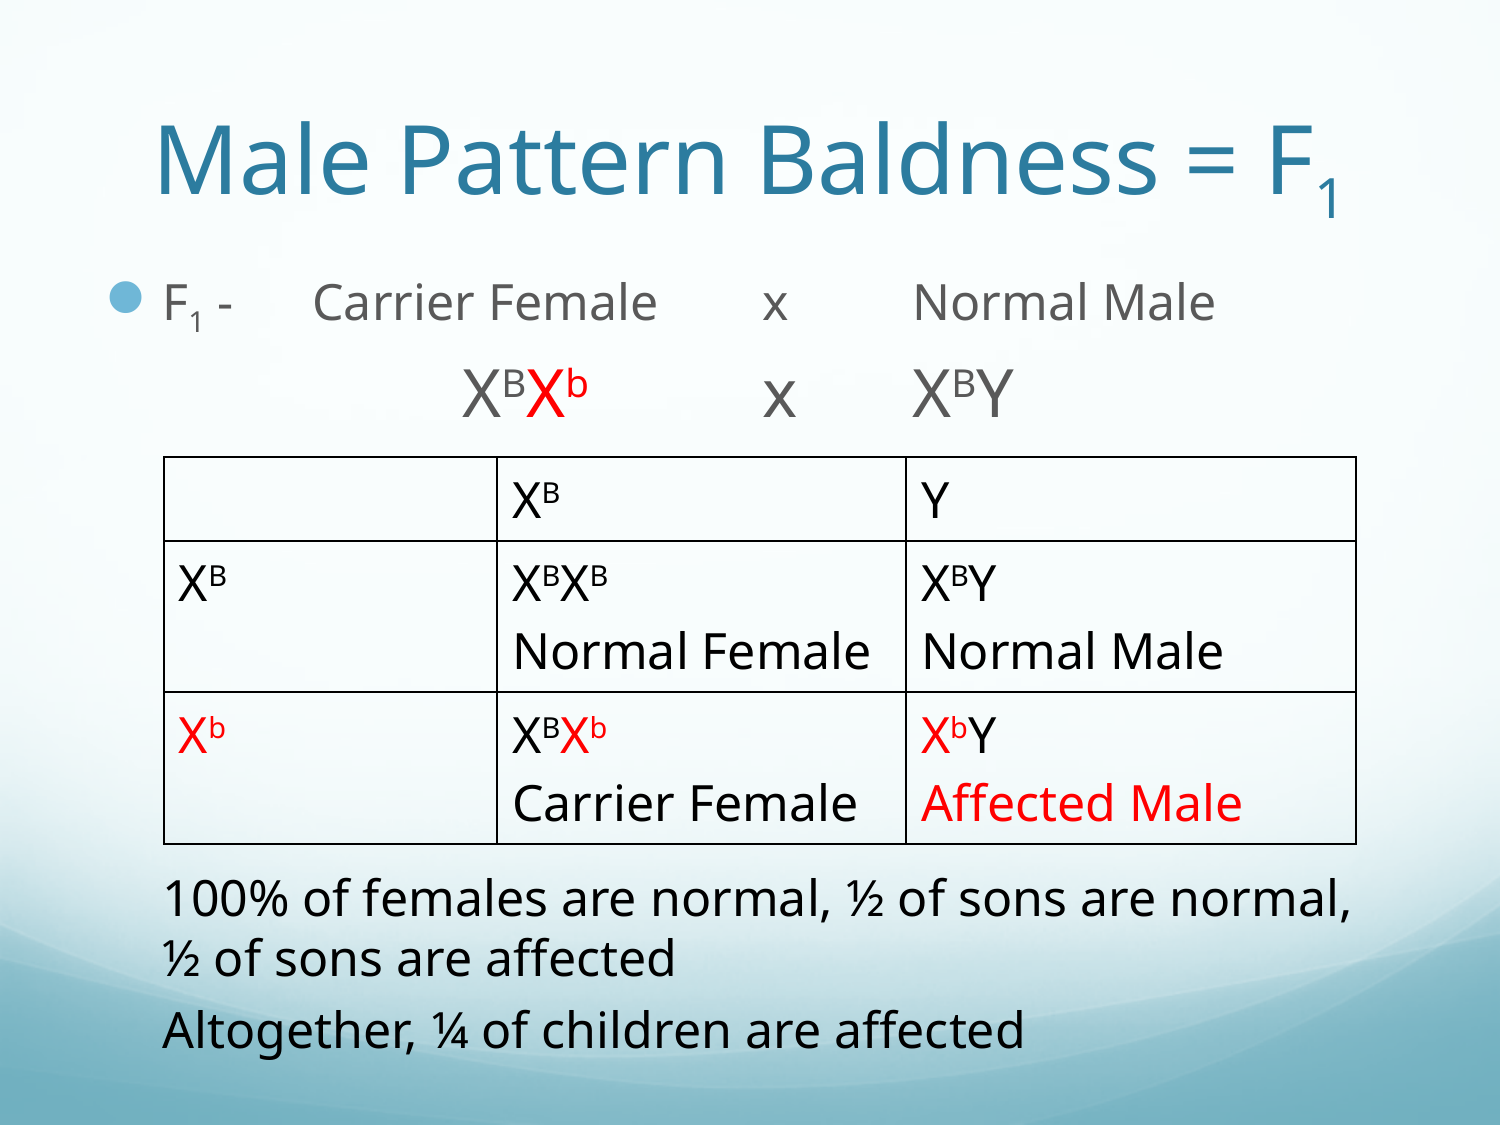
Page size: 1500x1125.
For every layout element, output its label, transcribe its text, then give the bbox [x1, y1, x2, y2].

table_cell XBXB Normal Female [498, 542, 905, 691]
table_header [165, 458, 496, 540]
table_cell XBY Normal Male [907, 542, 1355, 691]
list F1 - Carrier Female x Normal Male XBXb x XBY 100% of females are normal, ½ of sons are normal, ½ of sons are affected Altogether, ¼ of children are affected [90, 262, 1410, 1088]
table_header Y [907, 458, 1355, 540]
table_cell XbY Affected Male [907, 693, 1355, 843]
table_header XB [498, 458, 905, 540]
title Male Pattern Baldness = F1 [90, 17, 1410, 237]
table_cell Xb [165, 693, 496, 843]
table_cell XB [165, 542, 496, 691]
table_cell XBXb Carrier Female [498, 693, 905, 843]
